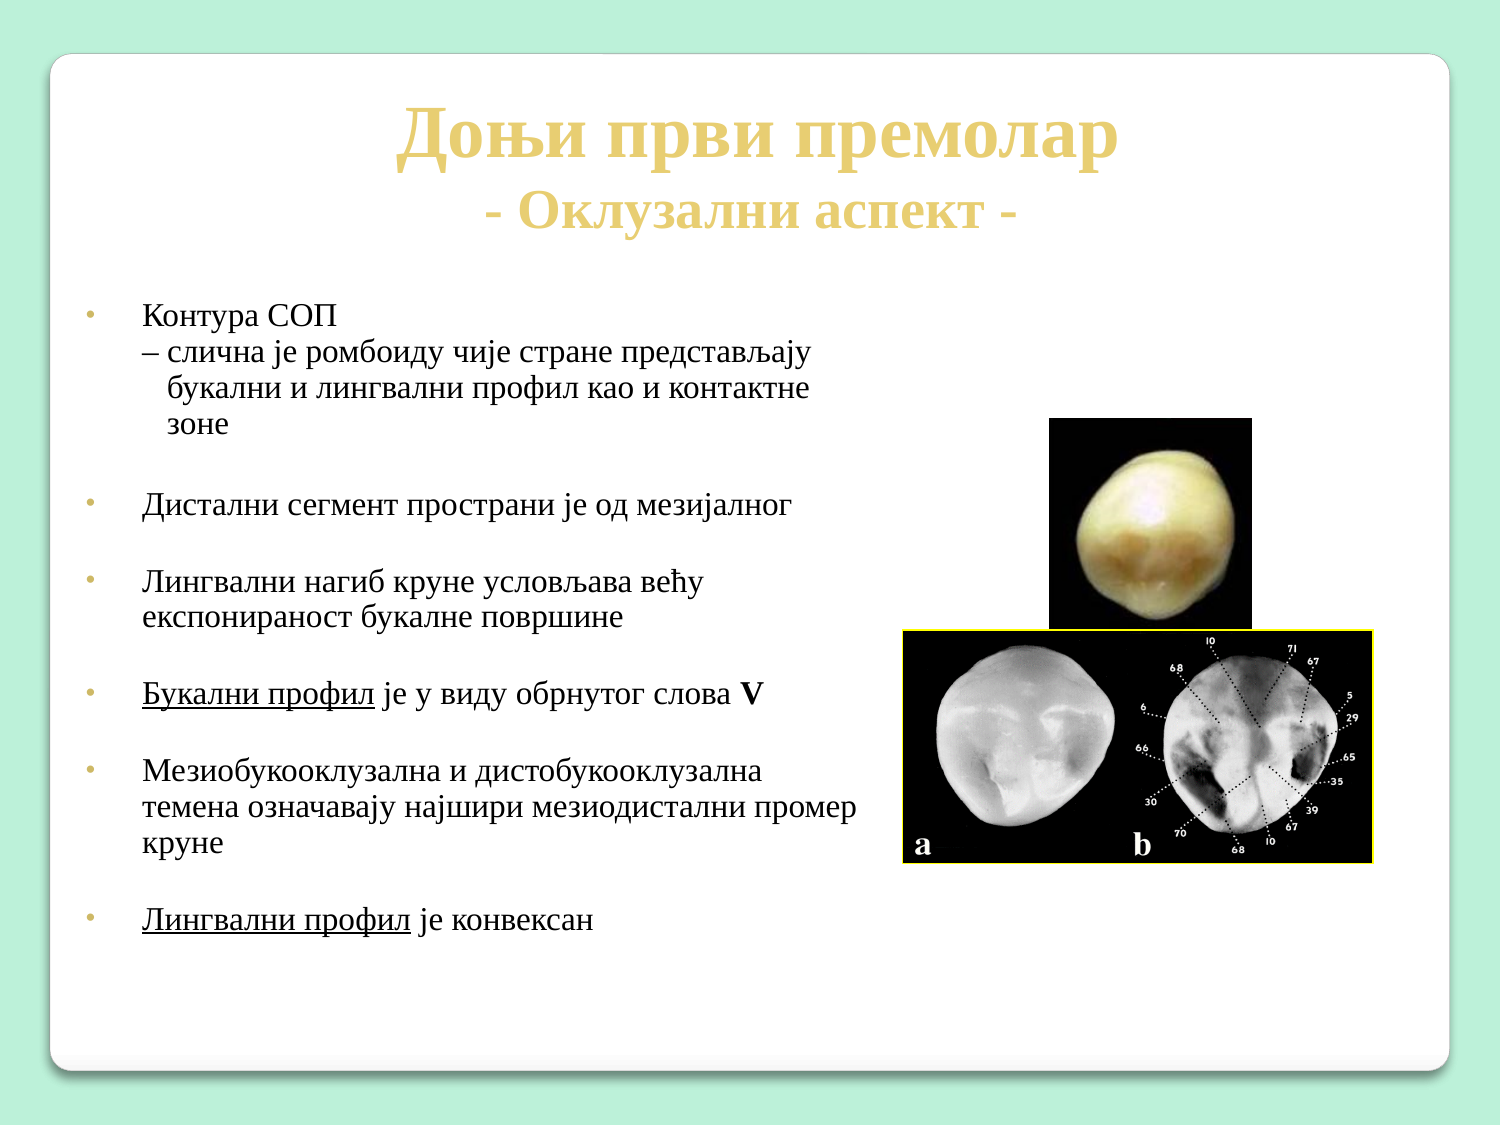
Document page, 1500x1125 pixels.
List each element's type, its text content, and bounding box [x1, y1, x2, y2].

picture [903, 630, 1373, 864]
list Контура СОП – слична је ромбоиду чије стране представљају букални и лингвални профил као и контактне зоне Дистални сегмент пространи је од мезијалног Лингвални нагиб круне условљава већу експонираност букалне површине Букални профил је у виду обрнутог слова V Мезиобукооклузална и дистобукооклузална темена означавају најшири мезиодистални промер круне Лингвални профил је конвексан [74, 292, 874, 1022]
title Доњи први премолар - Оклузални аспект - [103, 77, 1414, 246]
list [1048, 418, 1253, 629]
